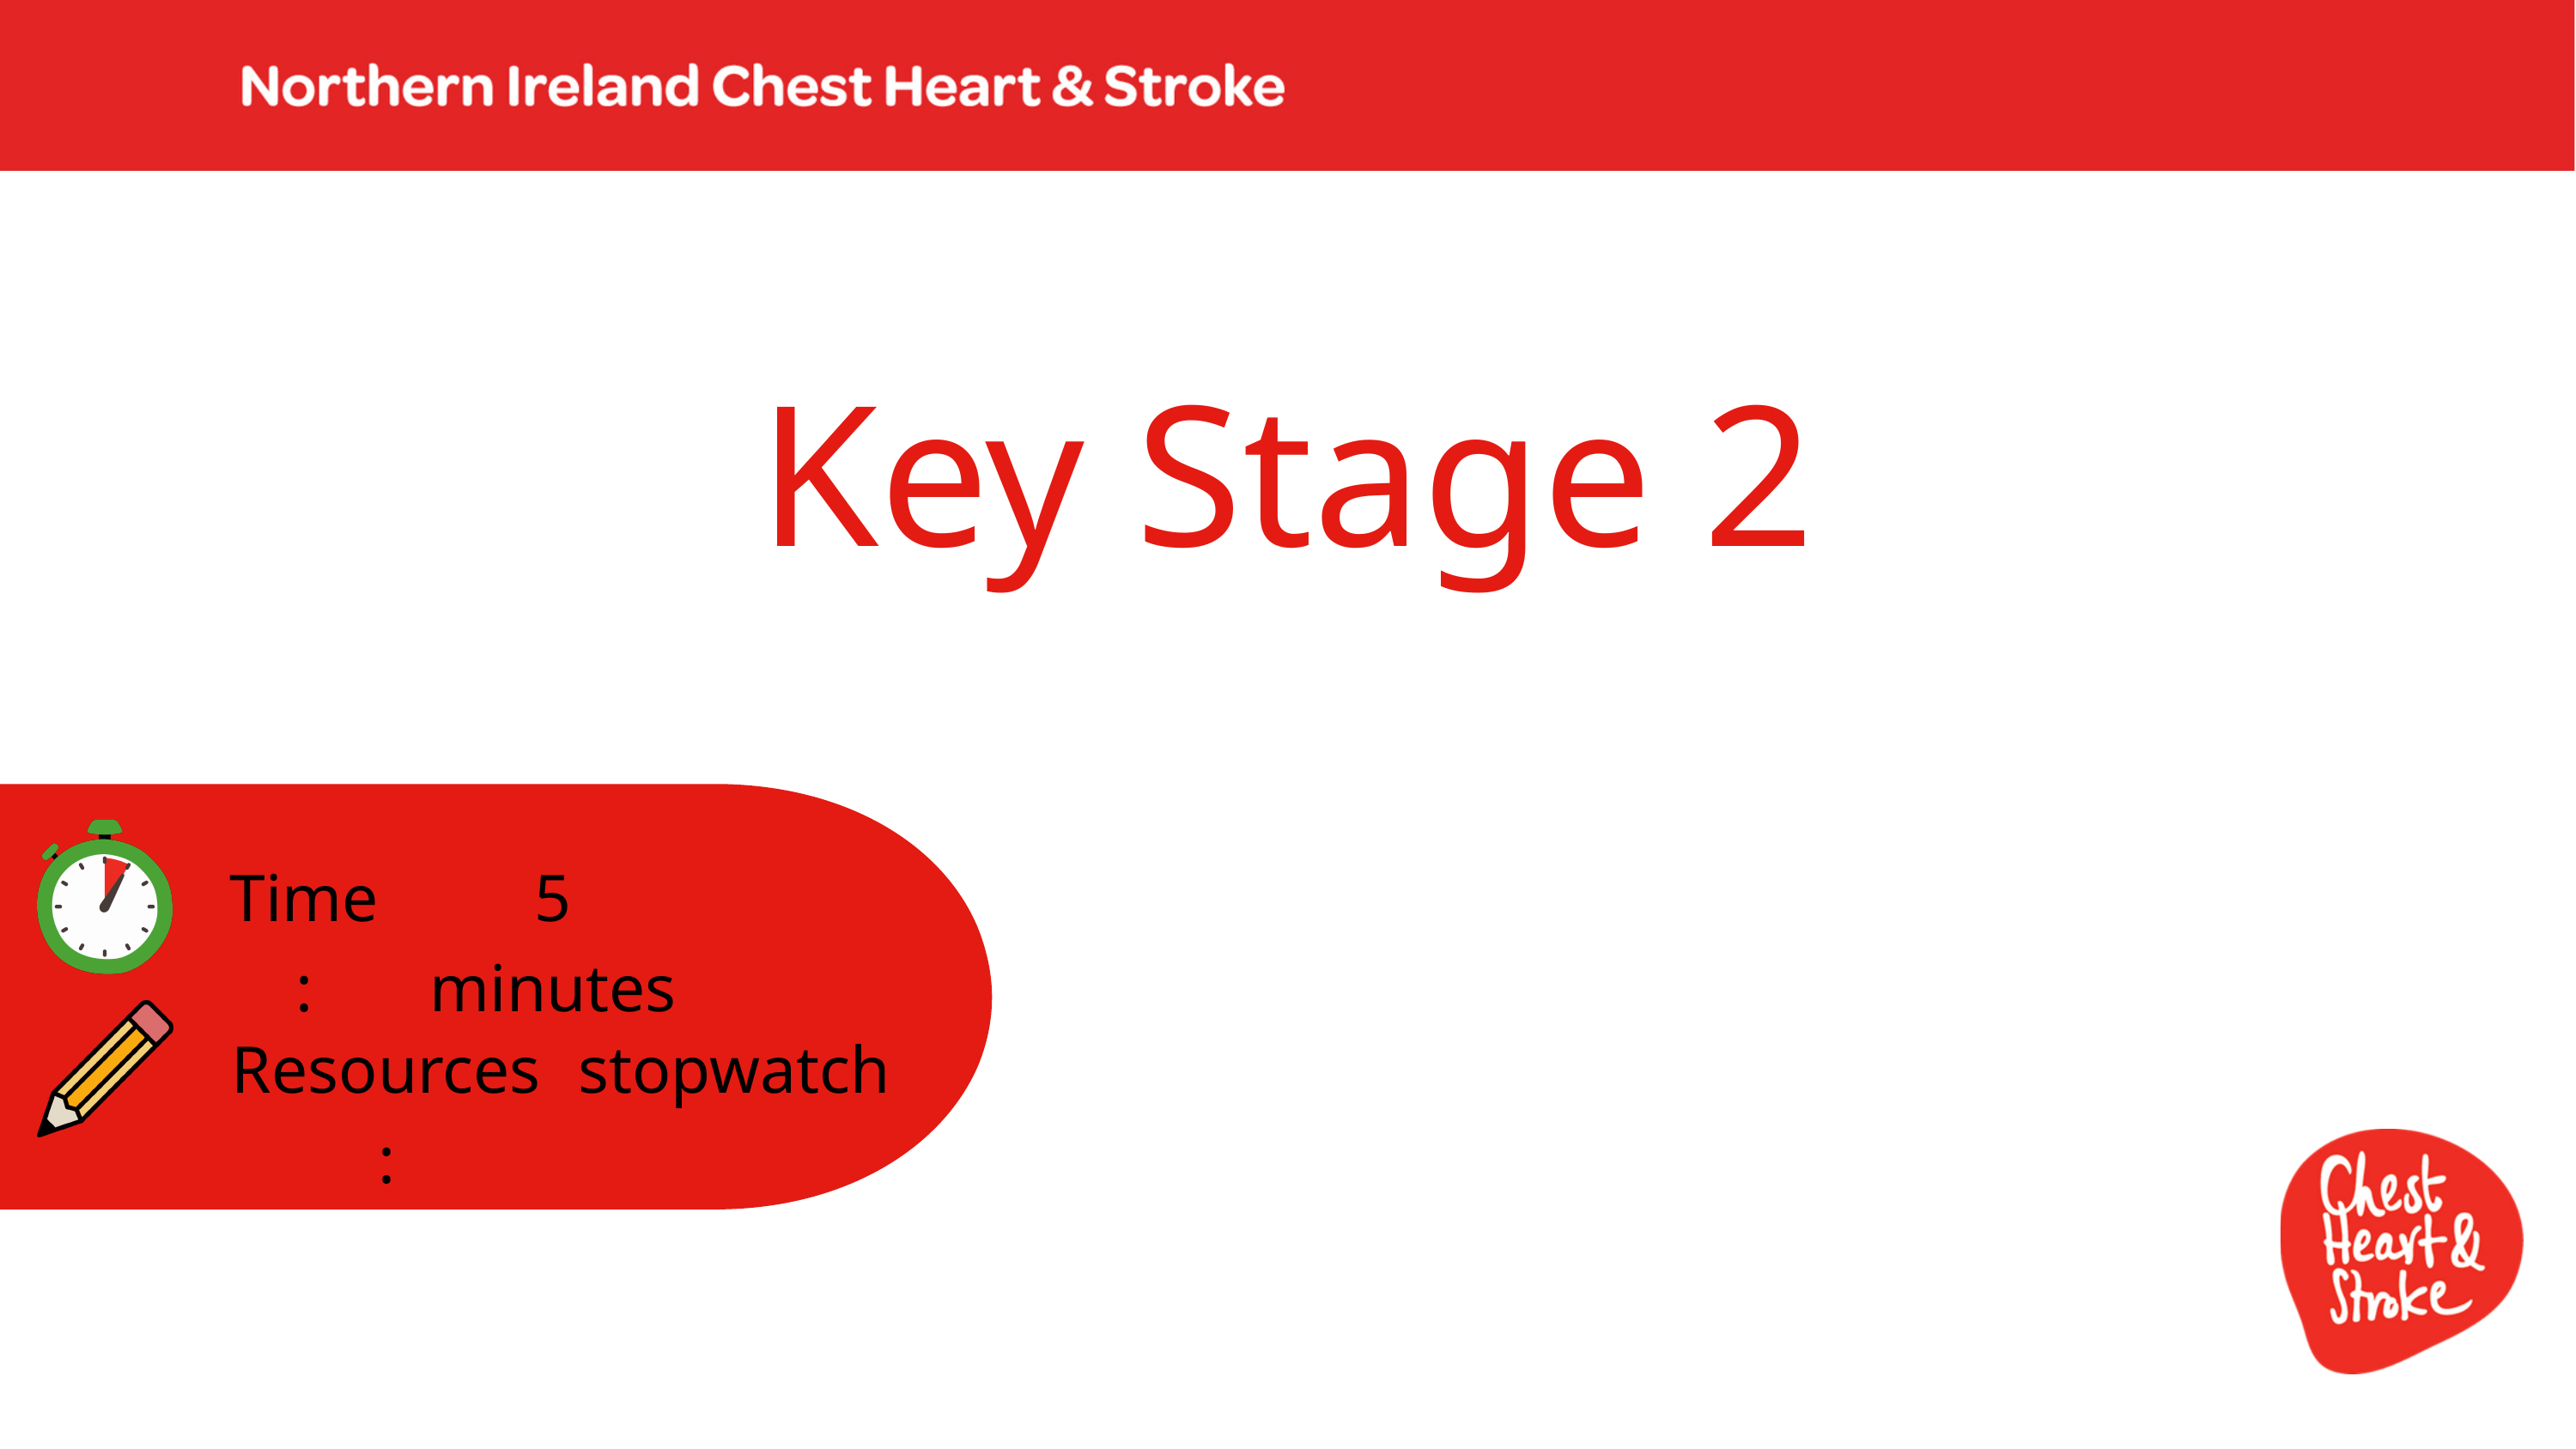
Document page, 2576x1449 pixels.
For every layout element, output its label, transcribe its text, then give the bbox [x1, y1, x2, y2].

text_box [0, 0, 2575, 171]
text_box [32, 820, 124, 976]
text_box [128, 345, 555, 1449]
text_box [2280, 1129, 2524, 1374]
text_box Key Stage 2 [88, 312, 2485, 586]
text_box [37, 1000, 124, 1137]
text_box stopwatch [578, 1016, 891, 1106]
text_box 5 minutes [559, 844, 697, 1025]
